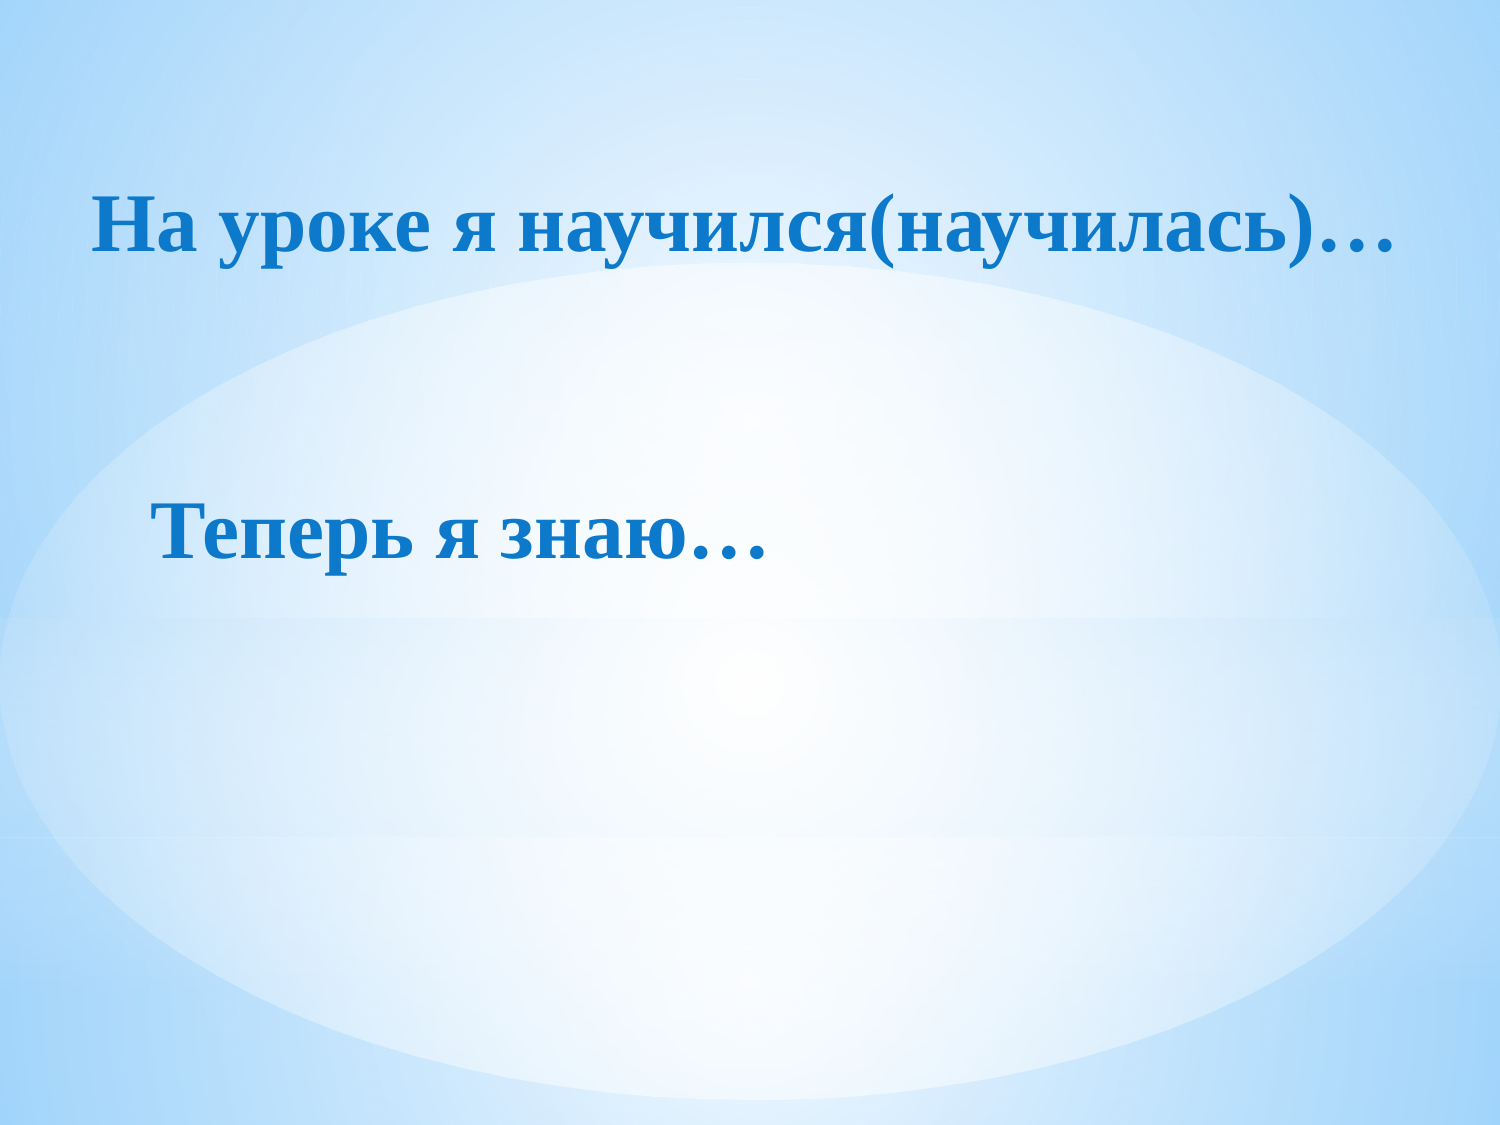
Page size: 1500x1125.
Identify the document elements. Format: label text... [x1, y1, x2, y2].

text_box Теперь я знаю… [135, 468, 1258, 583]
text_box На уроке я научился(научилась)… [76, 160, 1424, 276]
